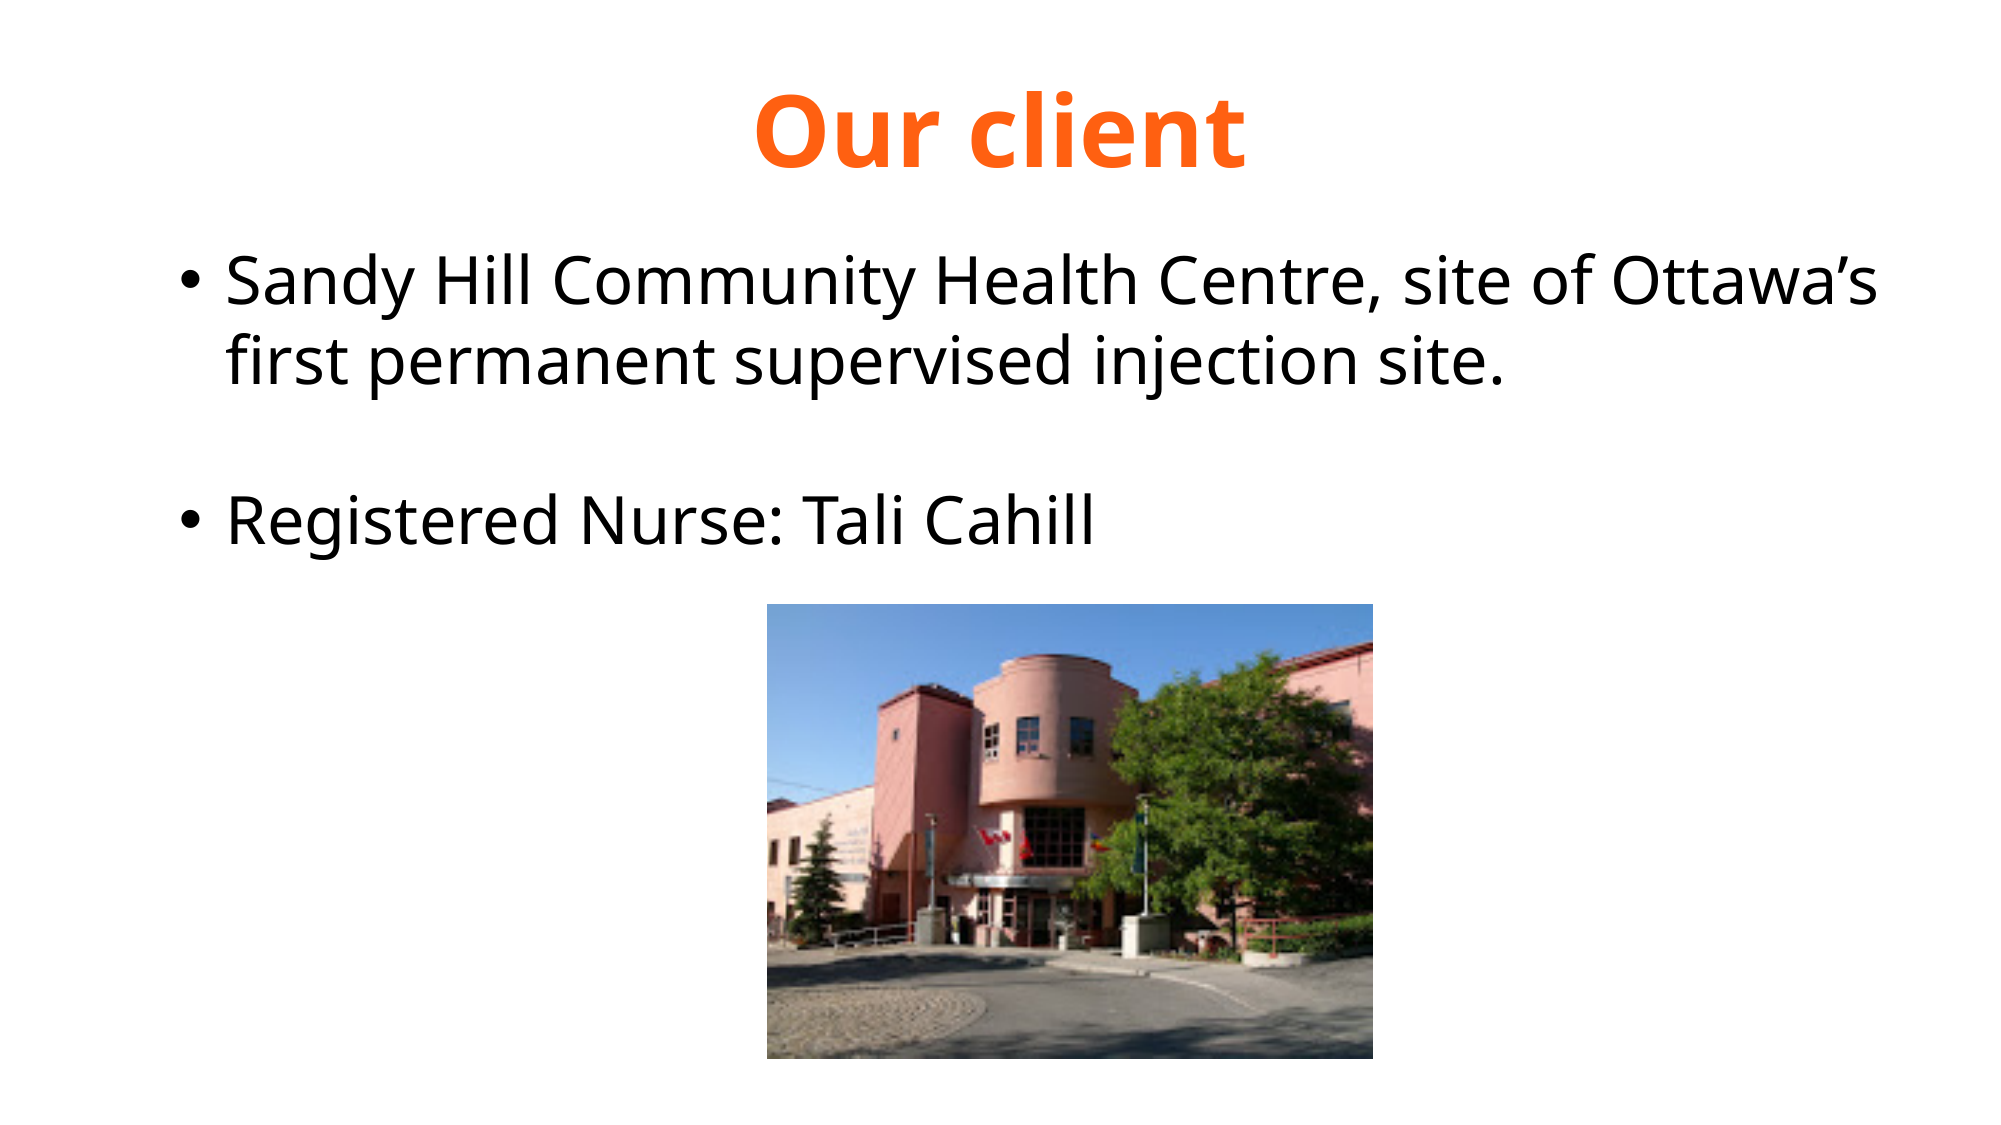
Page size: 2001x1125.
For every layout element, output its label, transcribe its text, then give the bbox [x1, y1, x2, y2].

text_box Our client [0, 60, 2000, 195]
picture [767, 604, 1373, 1059]
text_box Sandy Hill Community Health Centre, site of Ottawa’s first permanent supervised injection site. Registered Nurse: Tali Cahill [163, 230, 1981, 616]
